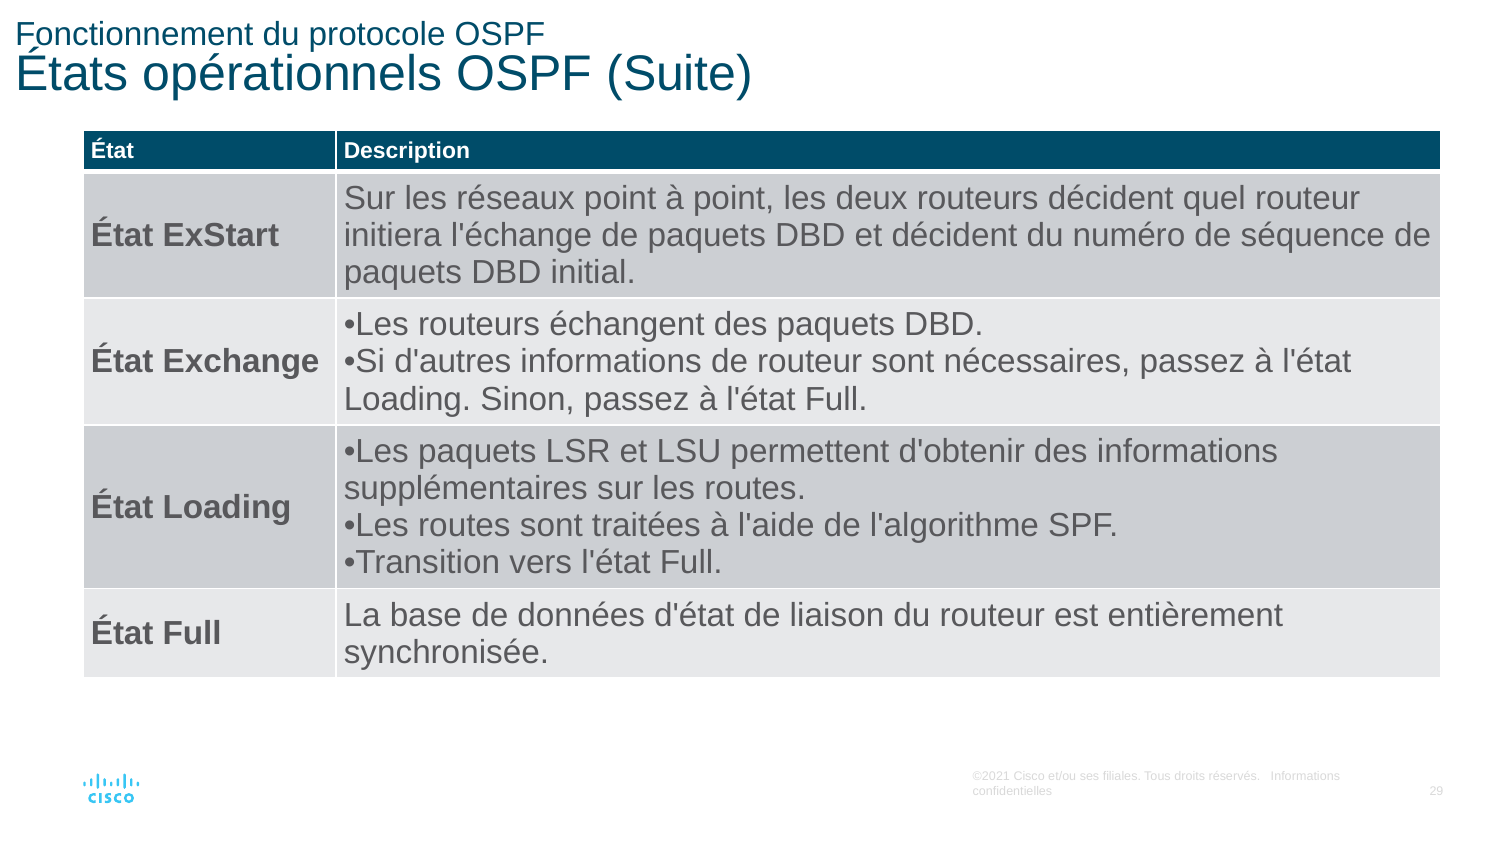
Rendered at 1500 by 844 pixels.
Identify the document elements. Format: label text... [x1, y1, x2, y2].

table_cell Sur les réseaux point à point, les deux routeurs décident quel routeur initiera l'échange de paquets DBD et décident du numéro de séquence de paquets DBD initial. [337, 174, 1440, 297]
table_cell État Loading [84, 426, 335, 588]
table_cell Les paquets LSR et LSU permettent d'obtenir des informations supplémentaires sur les routes. Les routes sont traitées à l'aide de l'algorithme SPF. Transition vers l'état Full. [337, 426, 1440, 588]
table_cell État Exchange [84, 299, 335, 424]
table_cell La base de données d'état de liaison du routeur est entièrement synchronisée. [337, 589, 1440, 677]
table_header État [84, 131, 335, 169]
title Fonctionnement du protocole OSPF États opérationnels OSPF (Suite) [0, 0, 1369, 121]
table_cell État Full [84, 589, 335, 677]
table_cell État ExStart [84, 174, 335, 297]
table_header Description [337, 131, 1440, 169]
table_cell Les routeurs échangent des paquets DBD. Si d'autres informations de routeur sont nécessaires, passez à l'état Loading. Sinon, passez à l'état Full. [337, 299, 1440, 424]
